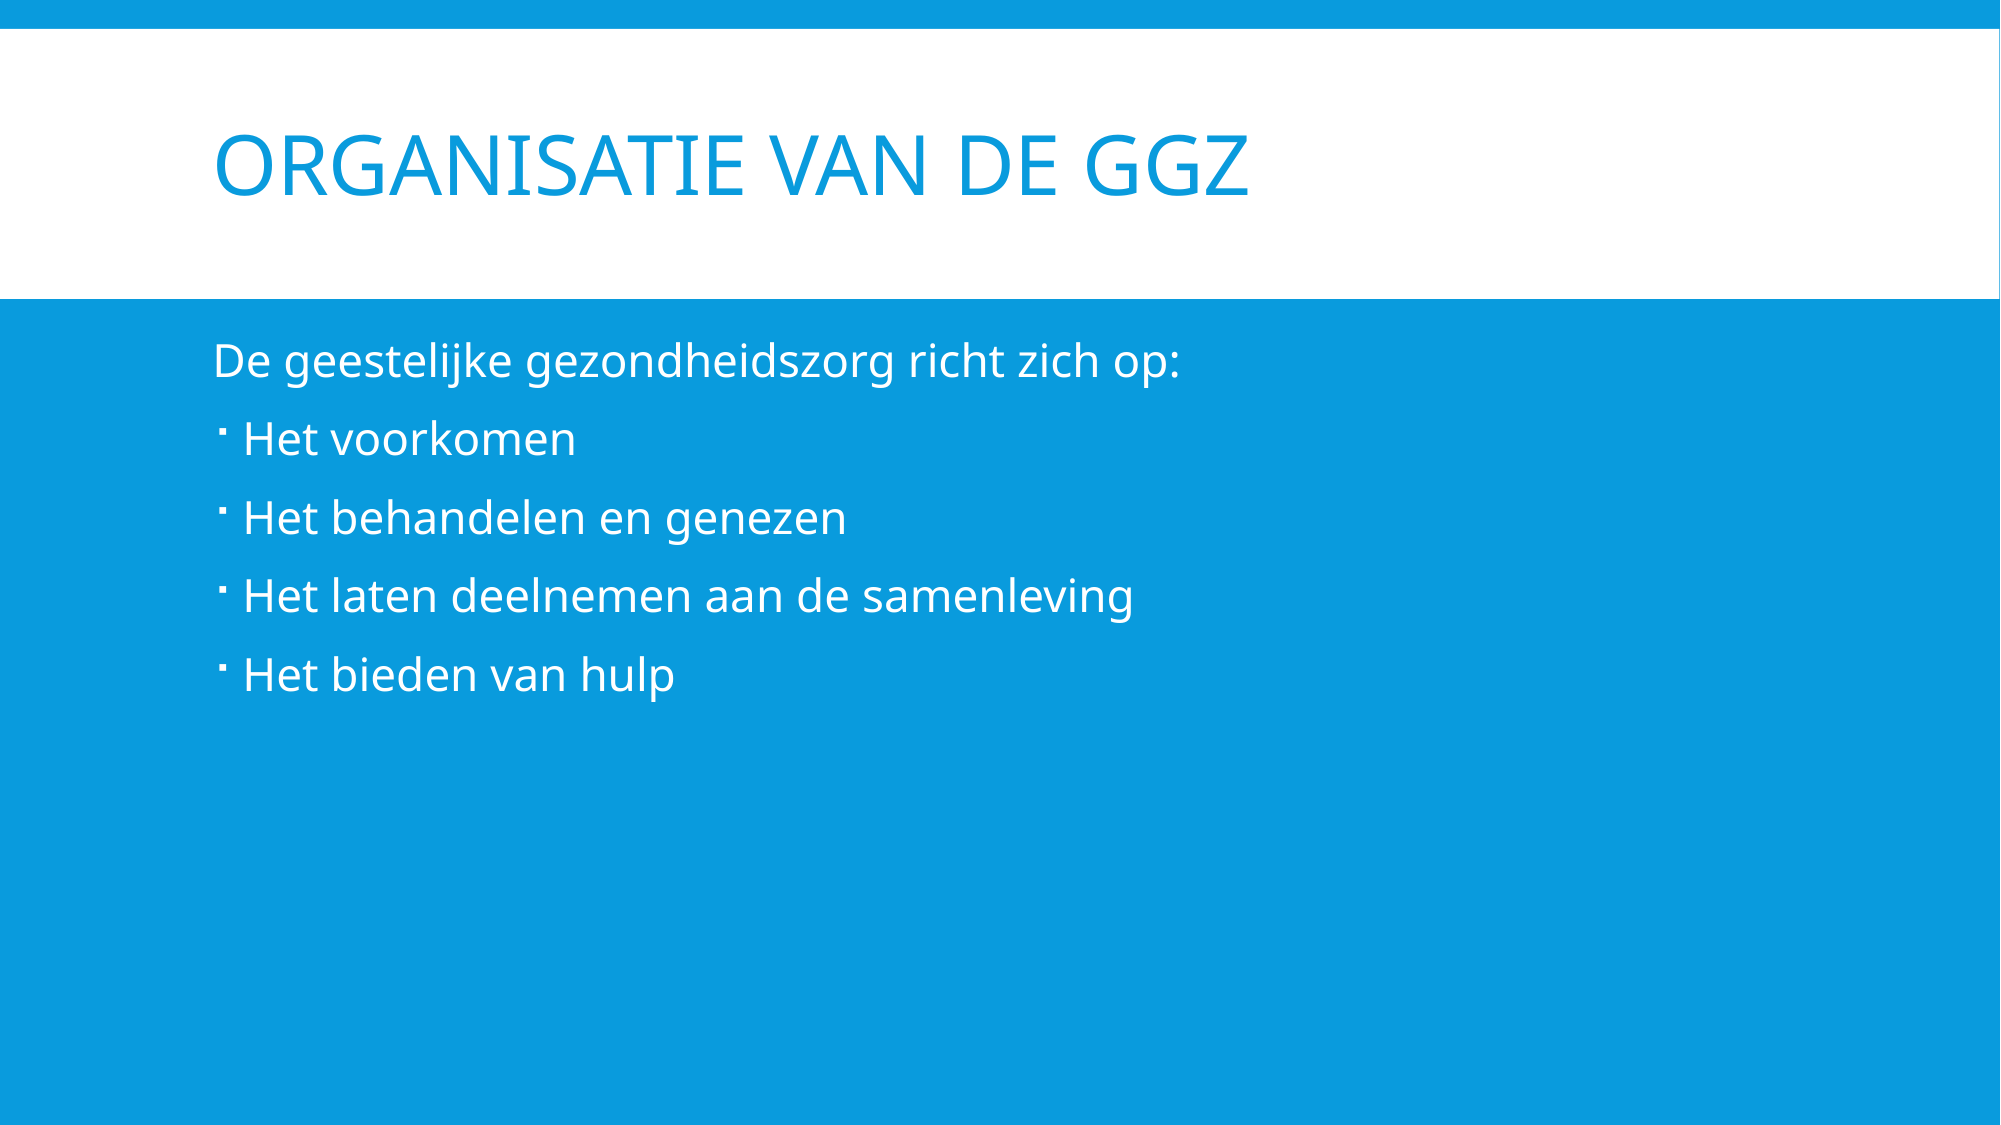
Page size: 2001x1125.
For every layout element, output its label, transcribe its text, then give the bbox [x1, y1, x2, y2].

list De geestelijke gezondheidszorg richt zich op: Het voorkomen Het behandelen en genezen Het laten deelnemen aan de samenleving Het bieden van hulp [197, 329, 1803, 1020]
title Organisatie van de GGZ [197, 46, 1803, 295]
